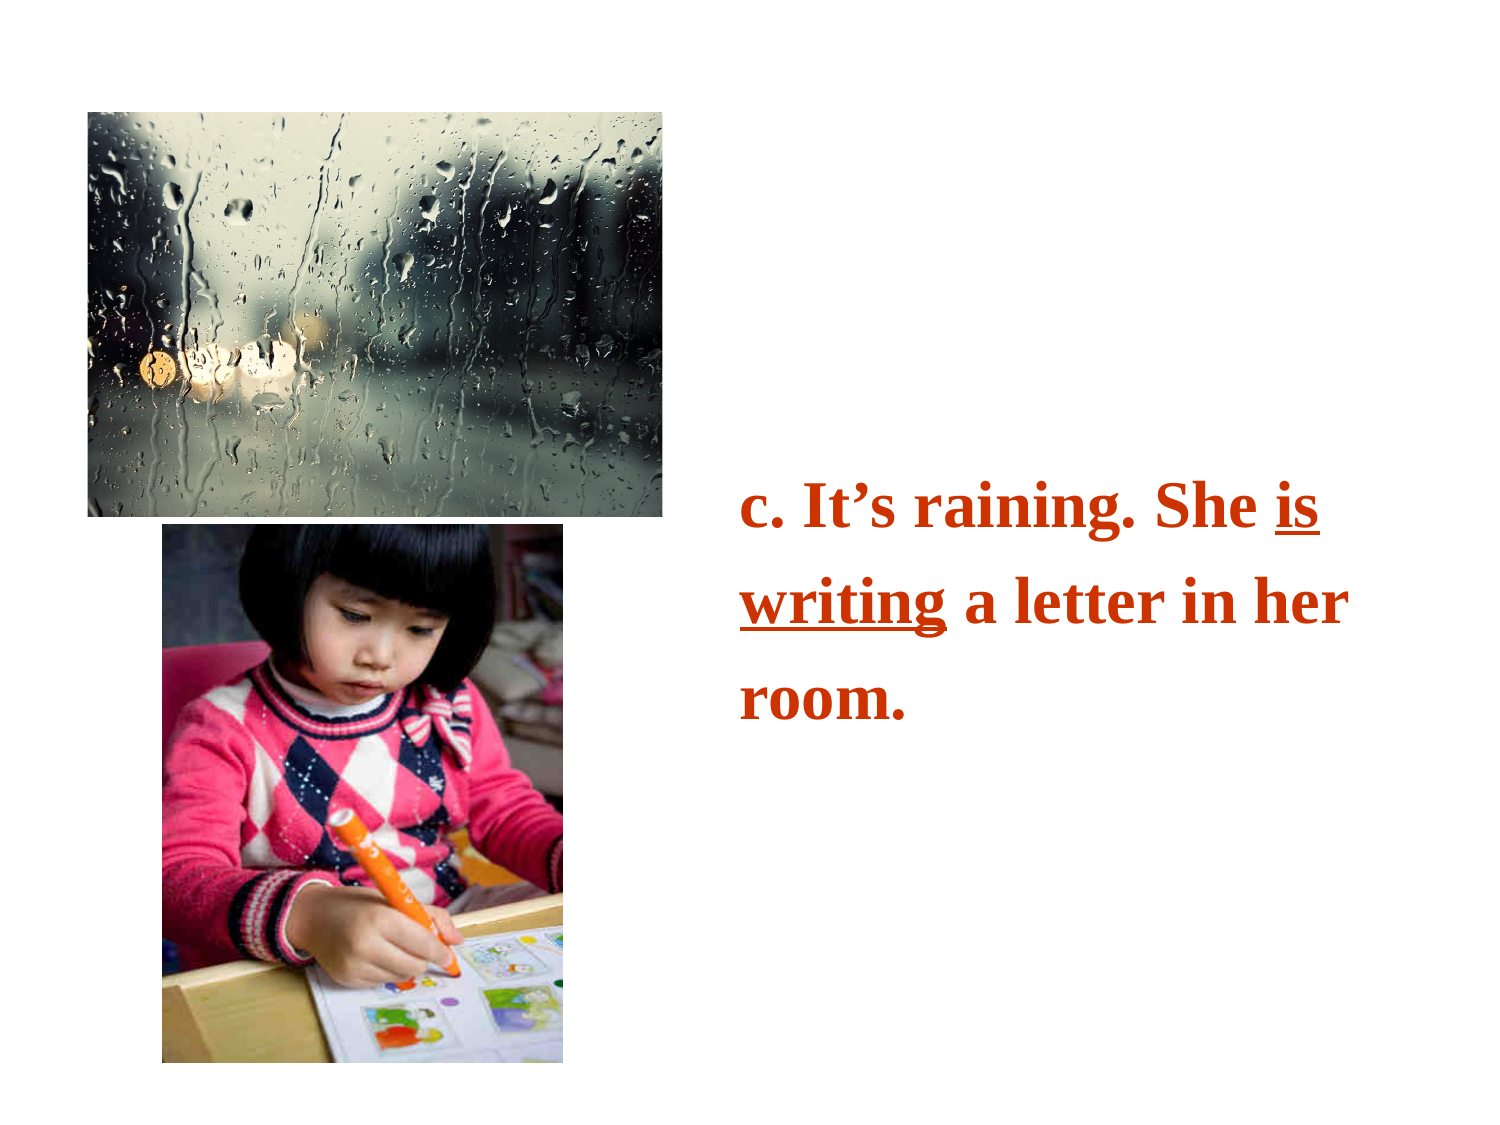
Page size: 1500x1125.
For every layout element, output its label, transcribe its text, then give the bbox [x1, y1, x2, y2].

picture [162, 524, 563, 1063]
picture [87, 112, 663, 518]
text_box c. It’s raining. She is writing a letter in her room. [724, 437, 1388, 740]
